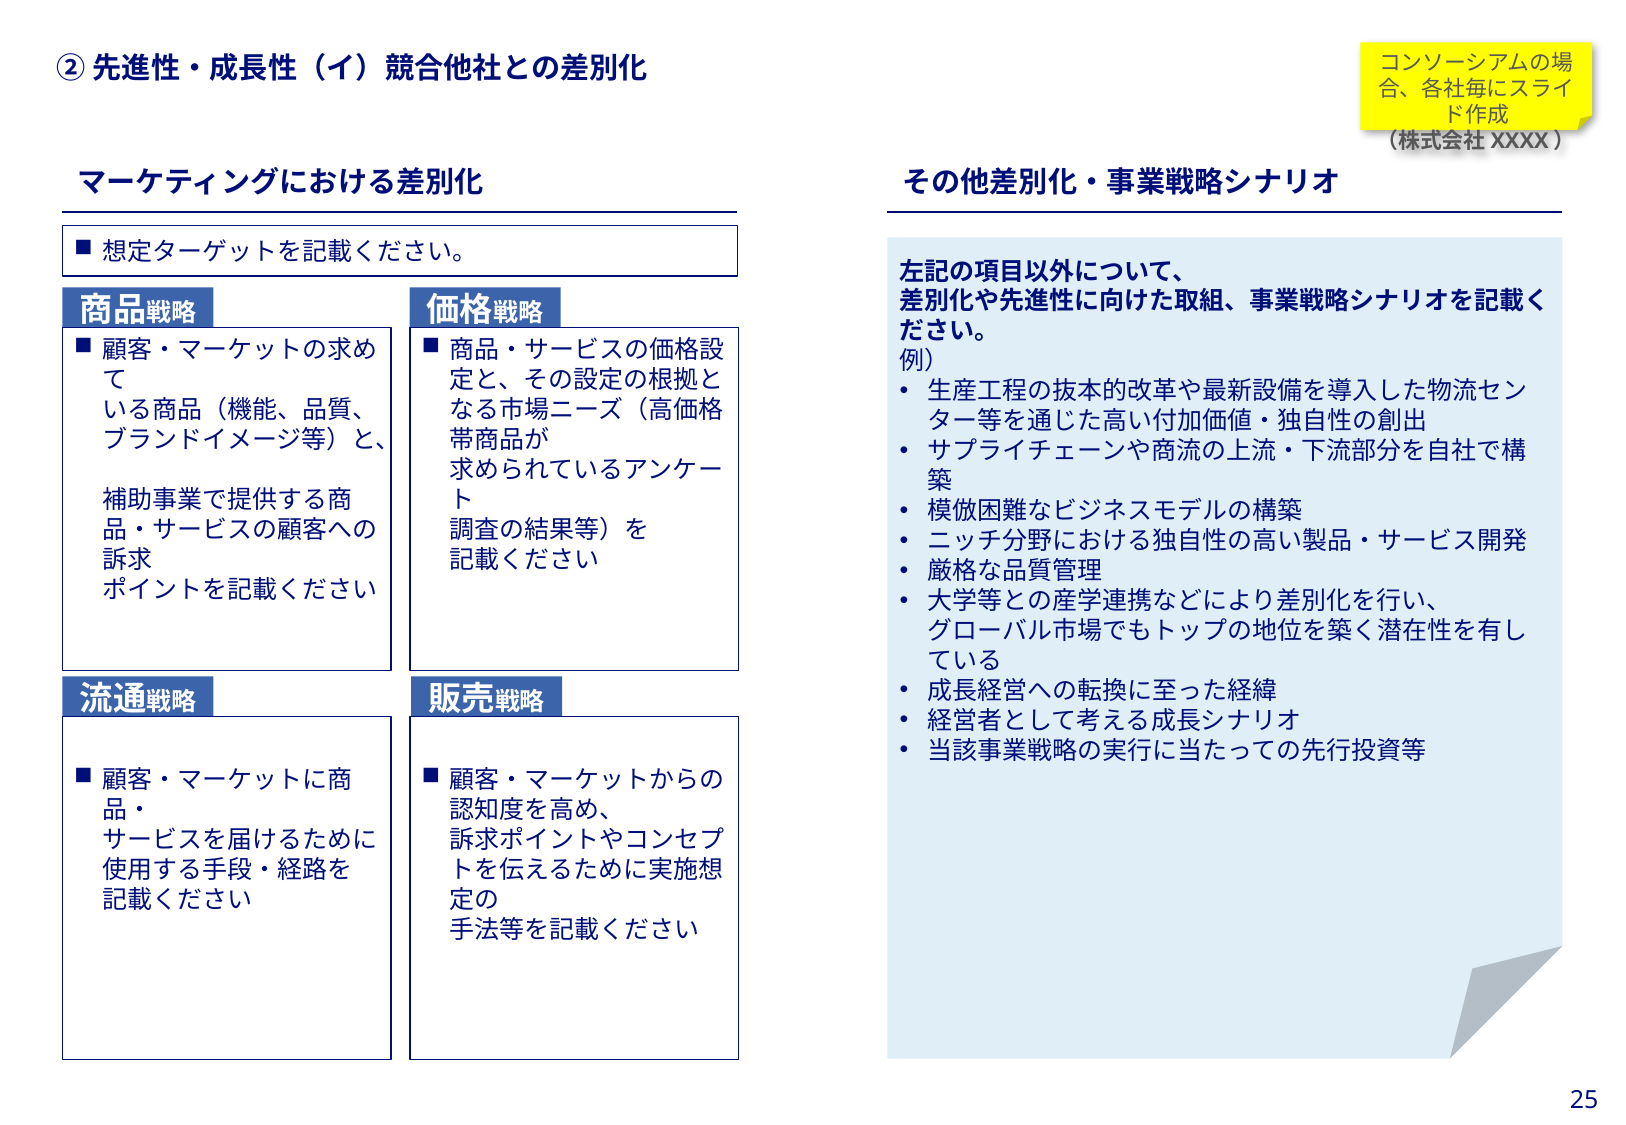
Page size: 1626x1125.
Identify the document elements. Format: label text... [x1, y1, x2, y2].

text_box 流通戦略 [61, 675, 214, 716]
text_box 顧客・マーケットに商品・ サービスを届けるために 使用する手段・経路を 記載ください [61, 716, 392, 1060]
text_box 顧客・マーケットからの 認知度を高め、 訴求ポイントやコンセプトを伝えるために実施想定の 手法等を記載ください [409, 716, 739, 1060]
text_box 想定ターゲットを記載ください。 [61, 224, 738, 277]
text_box 商品・サービスの価格設定と、その設定の根拠となる市場ニーズ（高価格帯商品が 求められているアンケート 調査の結果等）を 記載ください [409, 327, 739, 671]
text_box コンソーシアムの場合、各社毎にスライド作成 （株式会社XXXX） [1359, 41, 1594, 132]
text_box 価格戦略 [409, 286, 562, 327]
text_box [62, 149, 738, 213]
text_box 左記の項目以外について、 差別化や先進性に向けた取組、事業戦略シナリオを記載ください。 例） 生産工程の抜本的改革や最新設備を導入した物流センター等を通じた高い付加価値・独自性の創出 サプライチェーンや商流の上流・下流部分を自社で構築 模倣困難なビジネスモデルの構築 ニッチ分野における独自性の高い製品・サービス開発 厳格な品質管理 大学等との産学連携などにより差別化を行い、 グローバル市場でもトップの地位を築く潜在性を有している 成長経営への転換に至った経緯 経営者として考える成長シナリオ 当該事業戦略の実行に当たっての先行投資等 [886, 236, 1564, 1060]
text_box 商品戦略 [61, 286, 214, 327]
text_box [887, 149, 1563, 213]
list ②先進性・成長性（イ）競合他社との差別化 [32, 42, 1359, 90]
text_box 顧客・マーケットの求めて いる商品（機能、品質、 ブランドイメージ等）と、 補助事業で提供する商品・サービスの顧客への訴求 ポイントを記載ください [61, 327, 392, 671]
text_box 販売戦略 [410, 675, 563, 716]
